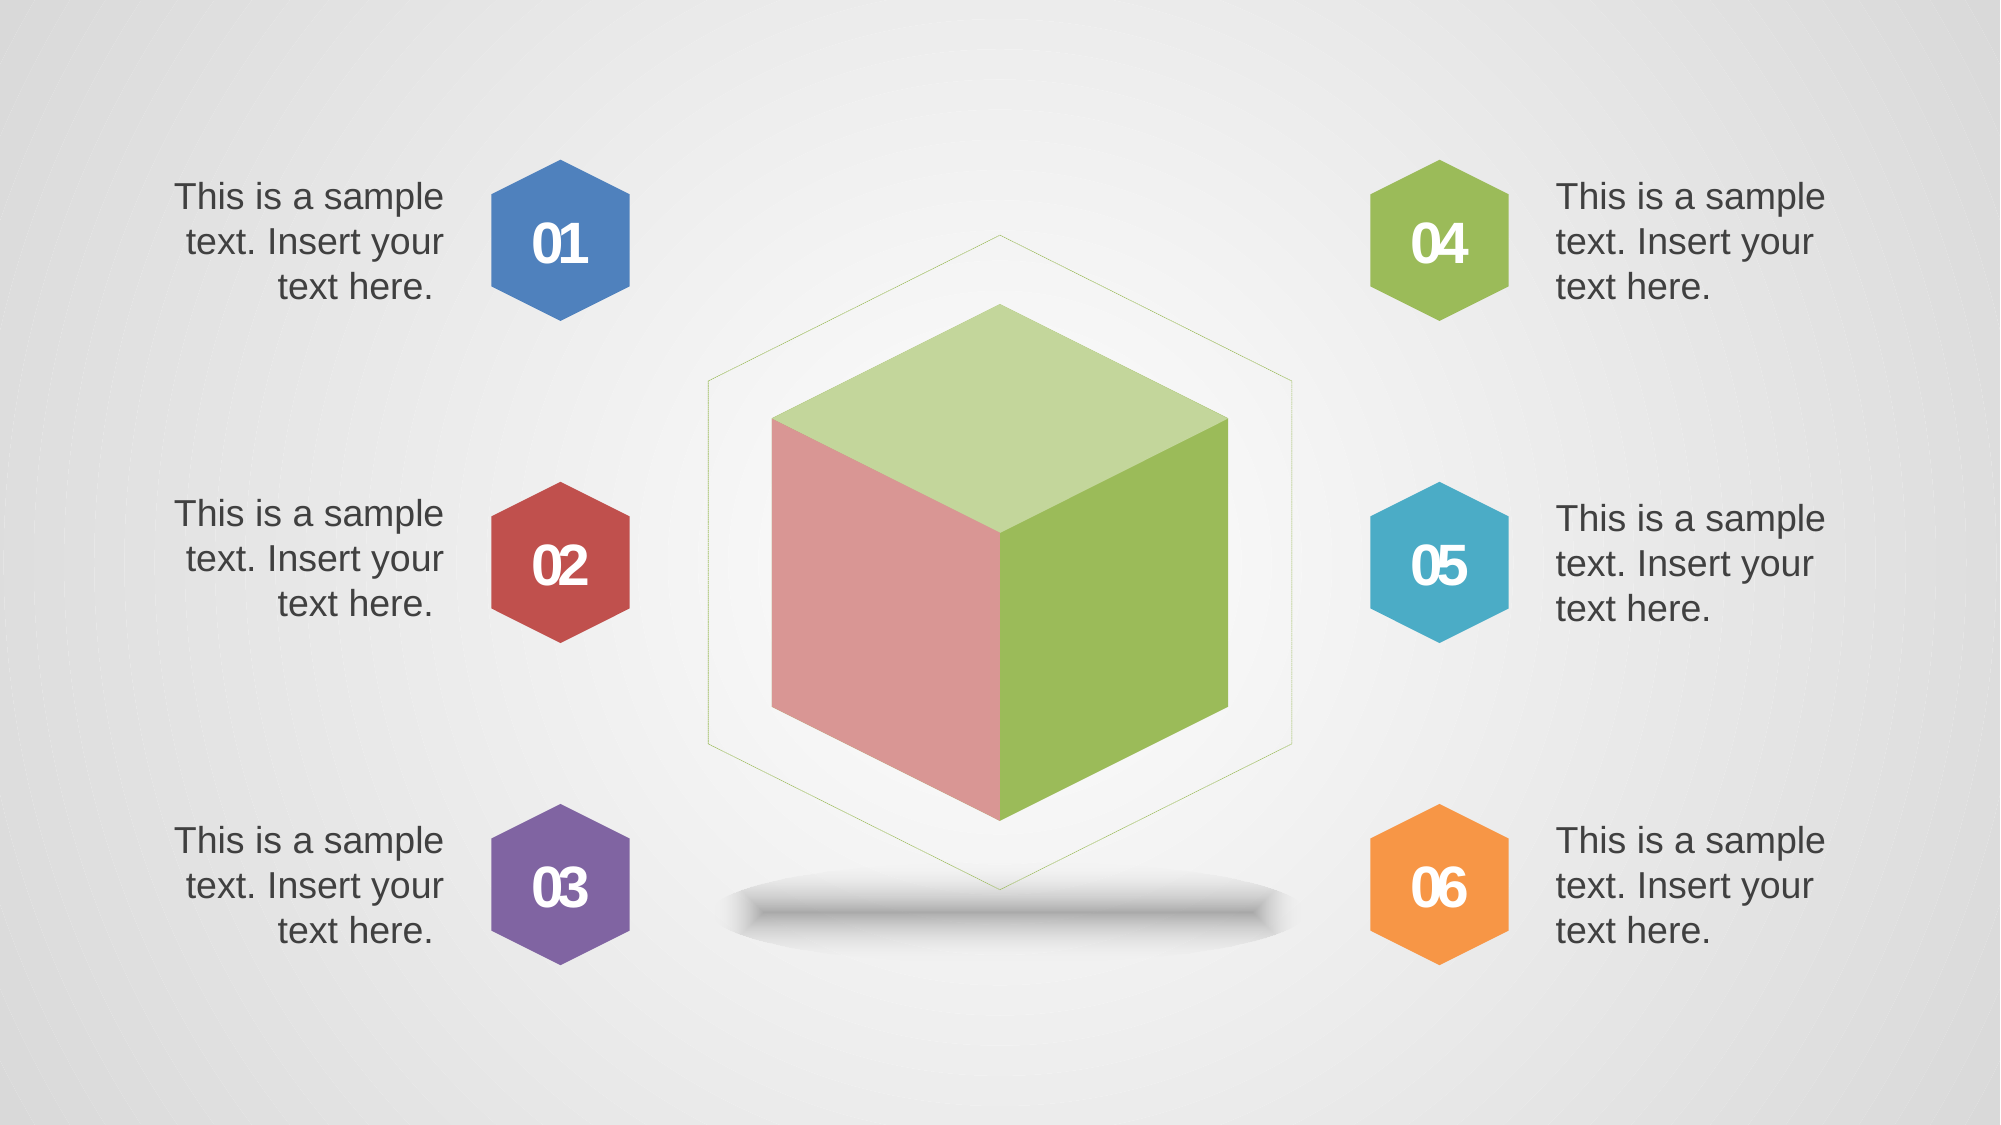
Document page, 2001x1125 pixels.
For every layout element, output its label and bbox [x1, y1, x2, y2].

text_box [707, 234, 1292, 890]
text_box [1369, 481, 1891, 644]
text_box [711, 897, 1305, 964]
text_box [1369, 803, 1891, 966]
text_box [108, 803, 630, 966]
text_box [108, 481, 630, 644]
text_box [1369, 159, 1891, 322]
text_box [108, 159, 630, 322]
